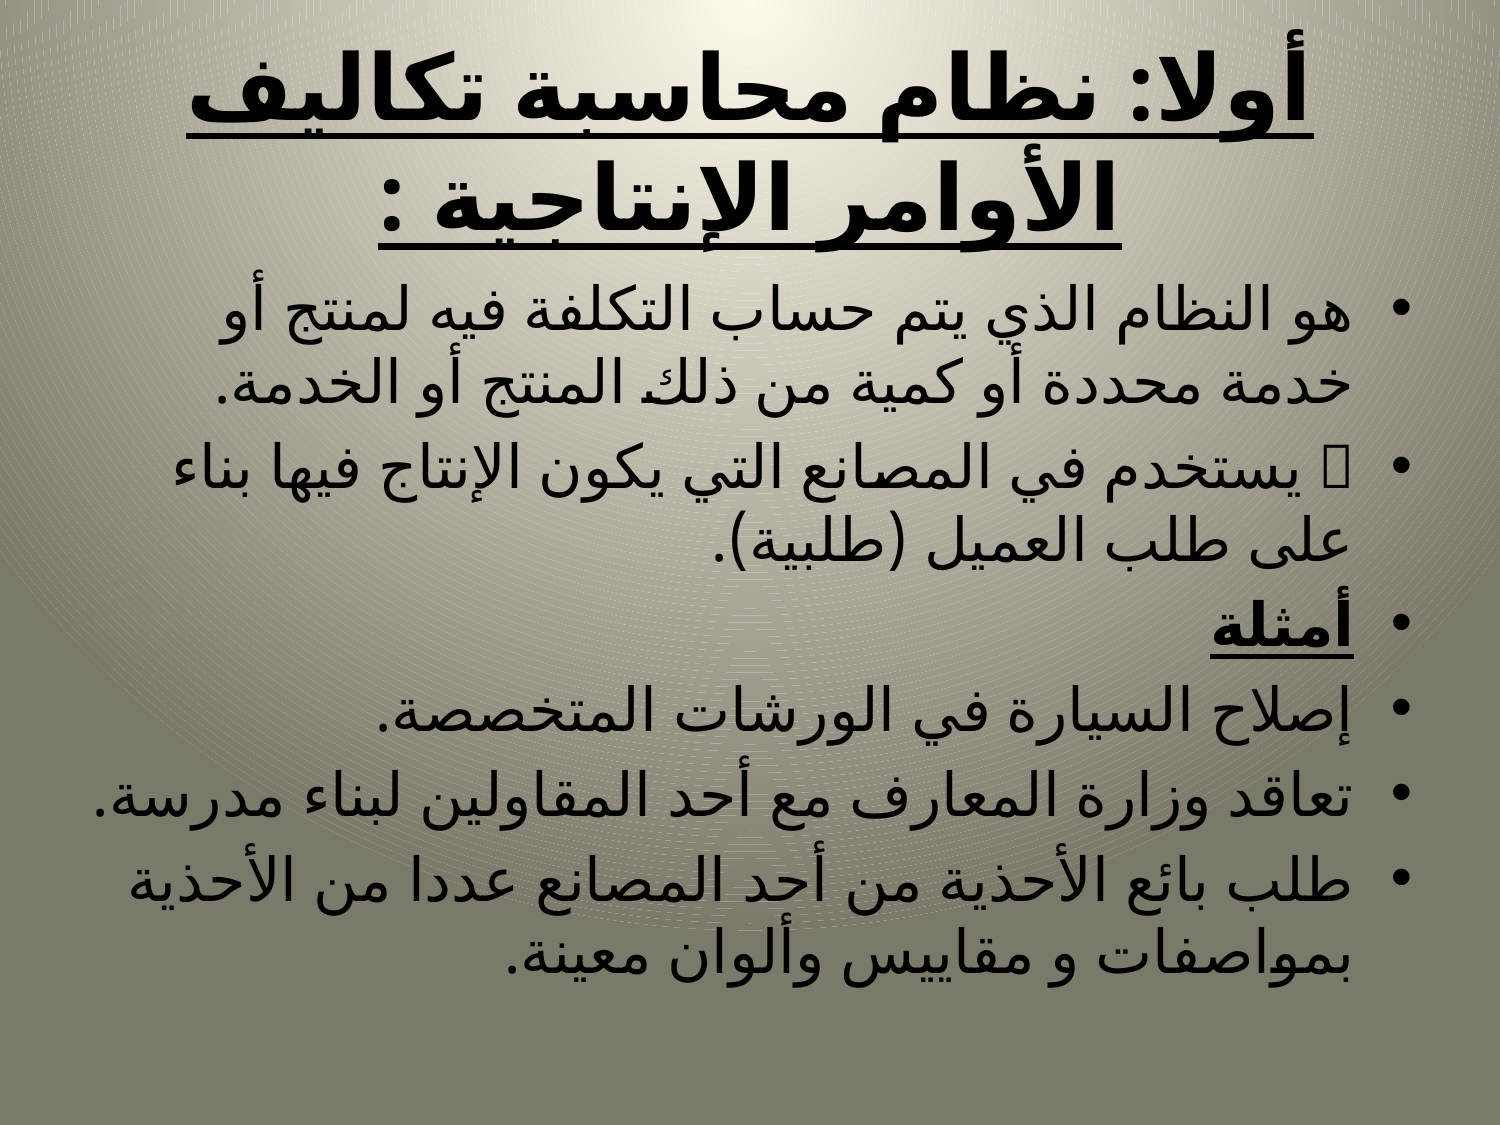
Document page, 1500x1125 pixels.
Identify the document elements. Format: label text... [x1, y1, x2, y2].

list هو النظام الذي يتم حساب التكلفة فيه لمنتج أو خدمة محددة أو كمية من ذلك المنتج أو الخدمة.  يستخدم في المصانع التي يكون الإنتاج فيها بناء على طلب العميل (طلبية). أمثلة إصلاح السيارة في الورشات المتخصصة. تعاقد وزارة المعارف مع أحد المقاولين لبناء مدرسة. طلب بائع الأحذية من أحد المصانع عددا من الأحذية بمواصفات و مقاييس وألوان معينة. [75, 262, 1425, 1005]
title أولا: نظام محاسبة تكاليف الأوامر الإنتاجية : [75, 45, 1425, 233]
